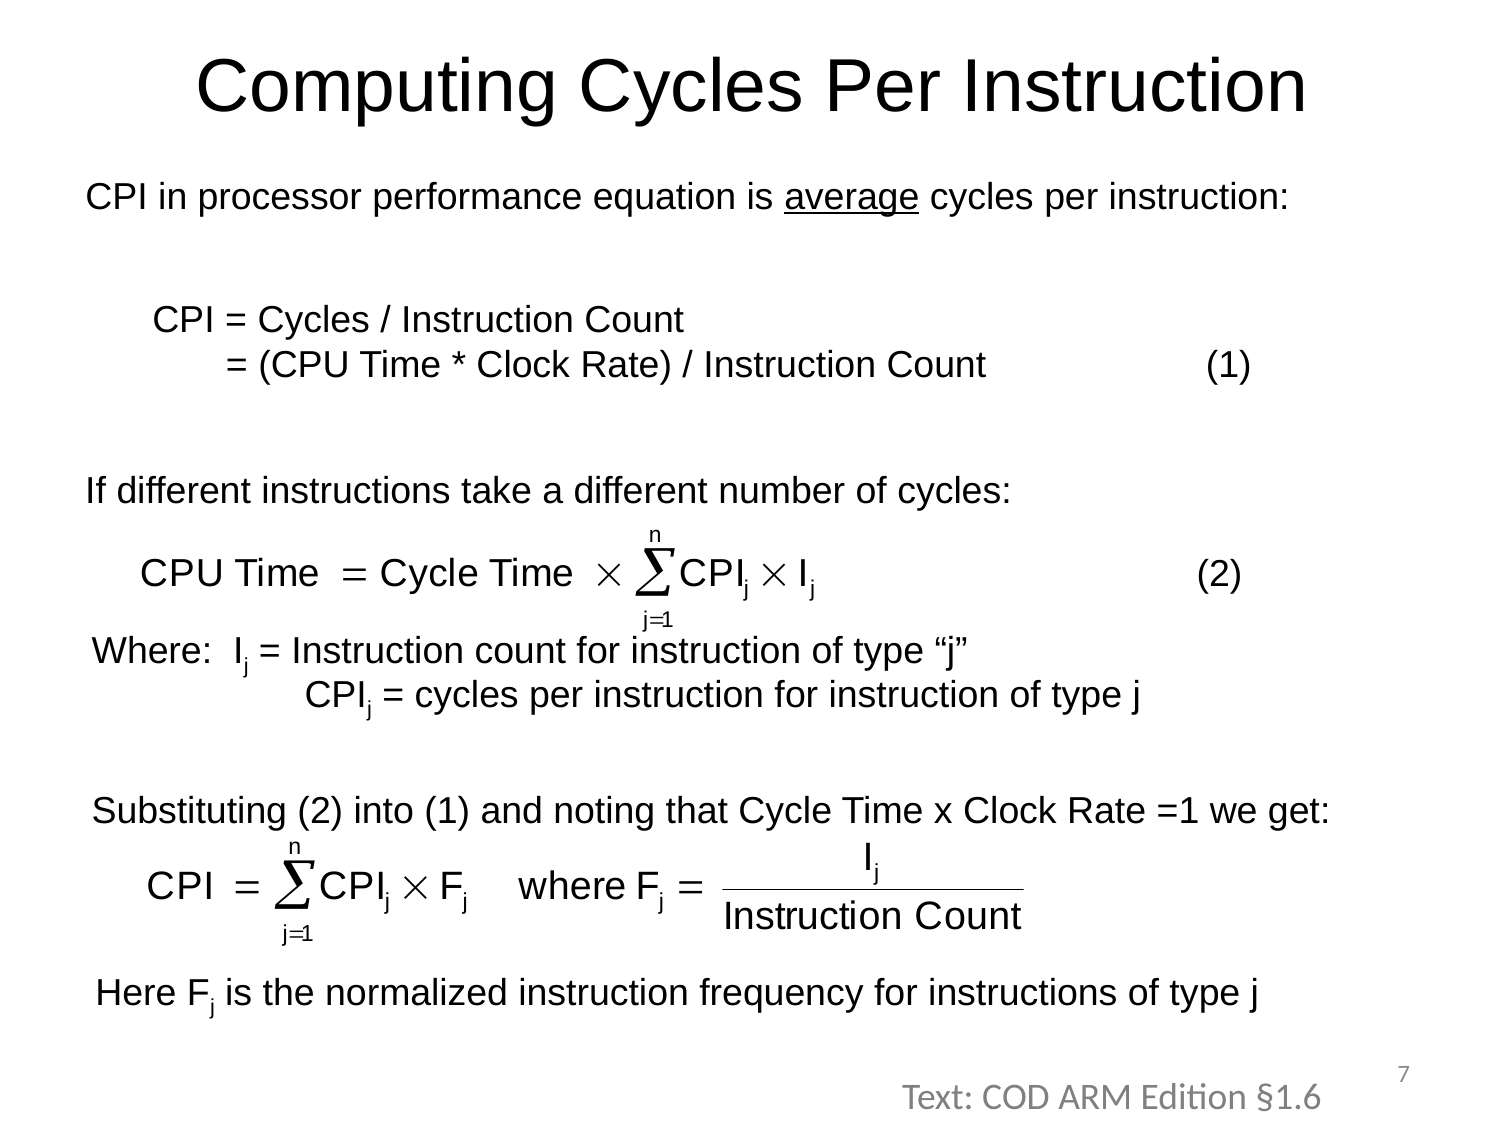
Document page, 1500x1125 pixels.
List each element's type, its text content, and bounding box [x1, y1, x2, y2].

text_box (2) [1181, 541, 1258, 602]
text_box Where: Ij = Instruction count for instruction of type “j” CPIj = cycles per instruction for instruction of type j Substituting (2) into (1) and noting that Cycle Time x Clock Rate =1 we get: [81, 624, 1405, 835]
text_box Here Fj is the normalized instruction frequency for instructions of type j [85, 966, 1271, 1019]
text_box Text: COD ARM Edition §1.6 [887, 1064, 1350, 1125]
text_box If different instructions take a different number of cycles: [70, 458, 1454, 519]
text_box CPI in processor performance equation is average cycles per instruction: [70, 164, 1459, 225]
slide_number 7 [1074, 1042, 1425, 1103]
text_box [134, 521, 820, 639]
title Computing Cycles Per Instruction [52, 0, 1453, 163]
text_box CPI = Cycles / Instruction Count = (CPU Time * Clock Rate) / Instruction Count (1) [137, 287, 1269, 393]
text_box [141, 833, 1028, 953]
